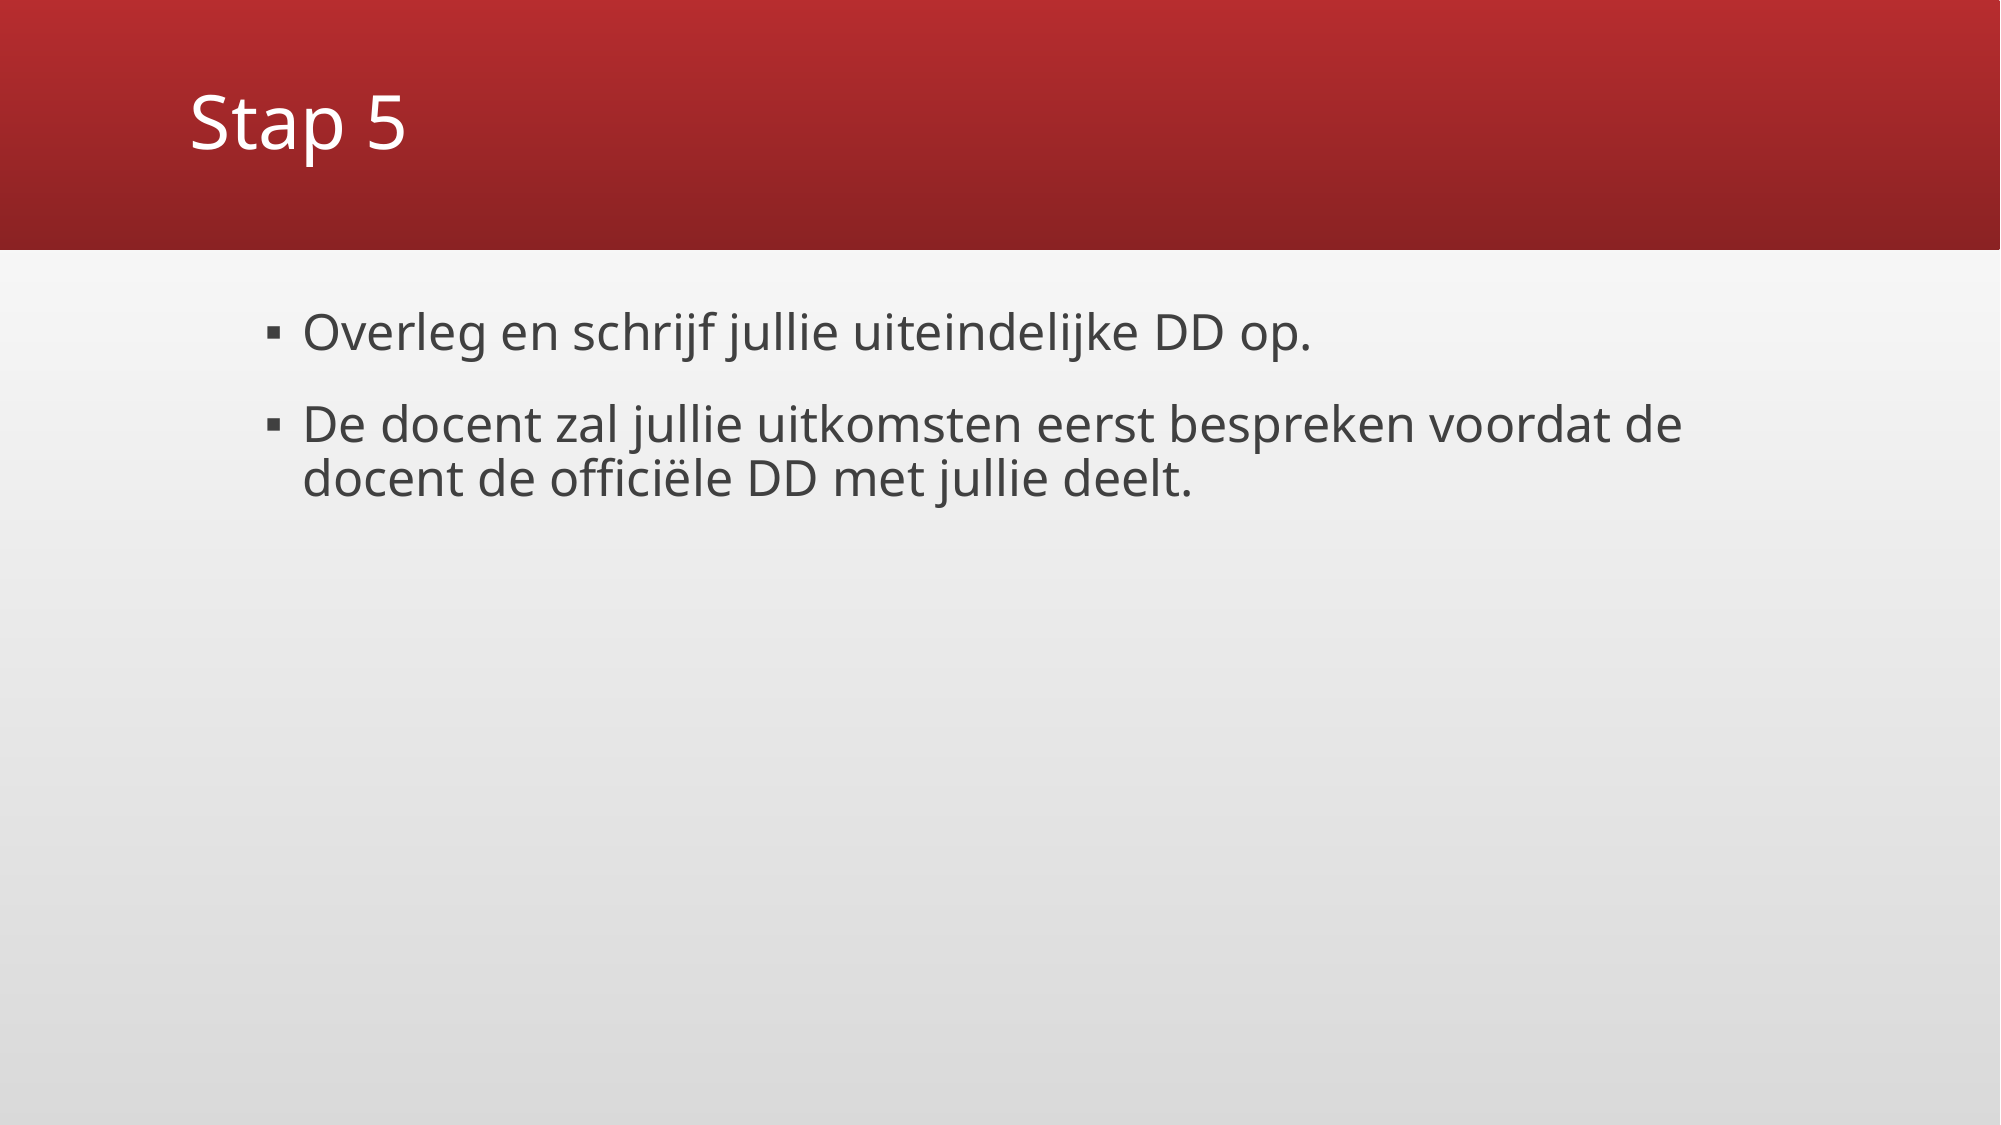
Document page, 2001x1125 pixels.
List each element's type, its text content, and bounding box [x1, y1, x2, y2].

list Overleg en schrijf jullie uiteindelijke DD op. De docent zal jullie uitkomsten eerst bespreken voordat de docent de officiële DD met jullie deelt. [249, 299, 1750, 1050]
title Stap 5 [174, 16, 1825, 234]
